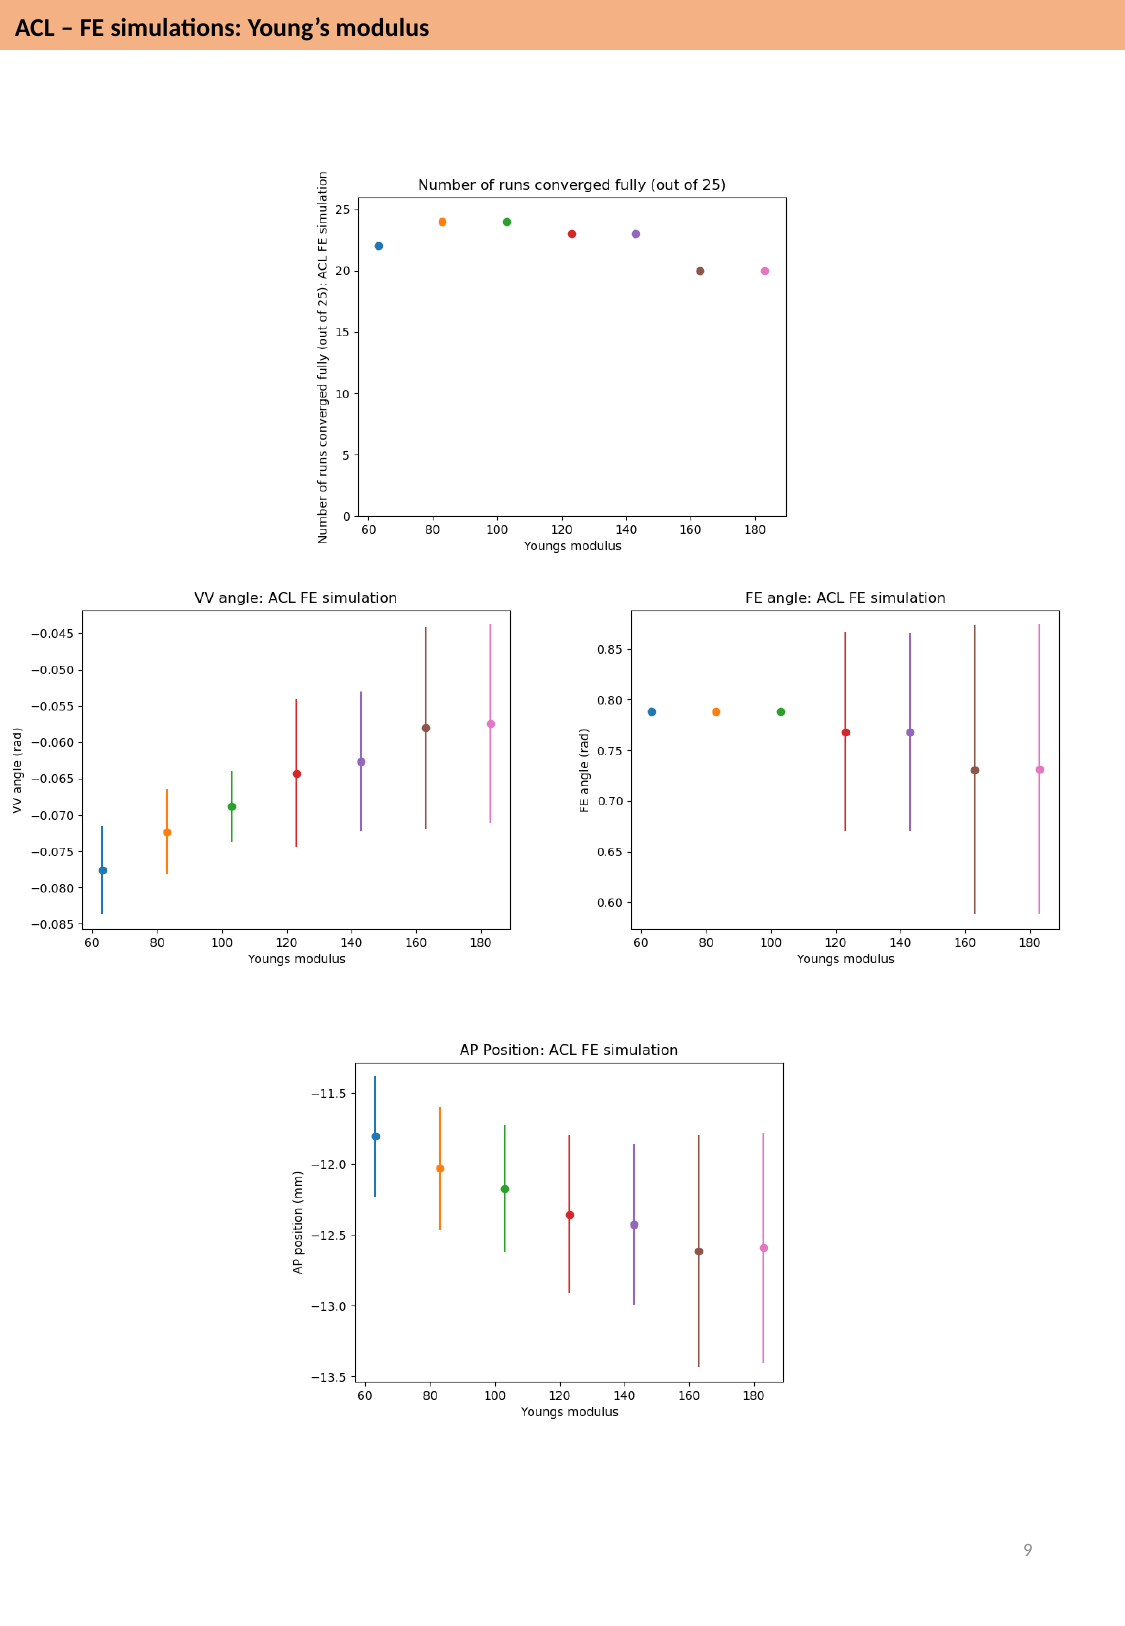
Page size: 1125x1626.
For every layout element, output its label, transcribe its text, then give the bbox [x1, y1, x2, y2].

text_box [0, 0, 1125, 51]
picture [286, 1012, 839, 1427]
text_box ACL – FE simulations: Young’s modulus [0, 3, 785, 50]
picture [13, 147, 1114, 974]
slide_number 9 [794, 1506, 1048, 1593]
